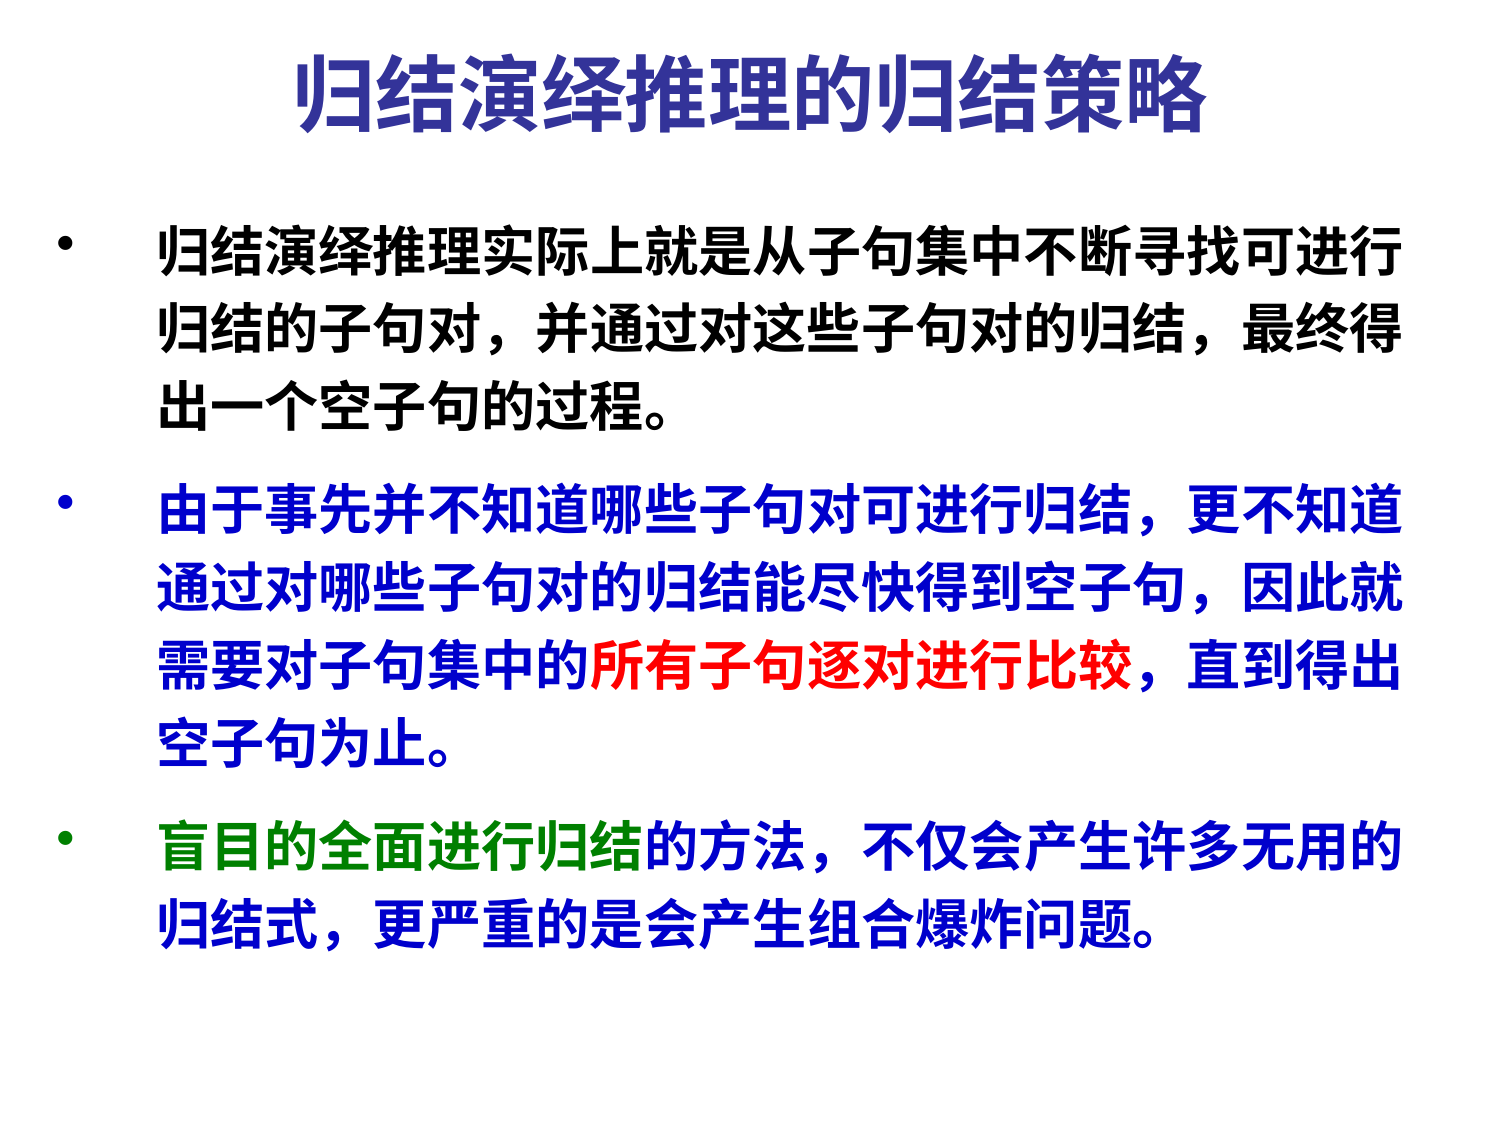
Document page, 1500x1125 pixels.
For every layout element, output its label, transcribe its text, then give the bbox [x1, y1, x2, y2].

list 归结演绎推理实际上就是从子句集中不断寻找可进行归结的子句对，并通过对这些子句对的归结，最终得出一个空子句的过程。 由于事先并不知道哪些子句对可进行归结，更不知道通过对哪些子句对的归结能尽快得到空子句，因此就需要对子句集中的所有子句逐对进行比较，直到得出空子句为止。 盲目的全面进行归结的方法，不仅会产生许多无用的归结式，更严重的是会产生组合爆炸问题。 [41, 196, 1459, 1083]
title 归结演绎推理的归结策略 [75, 0, 1425, 185]
